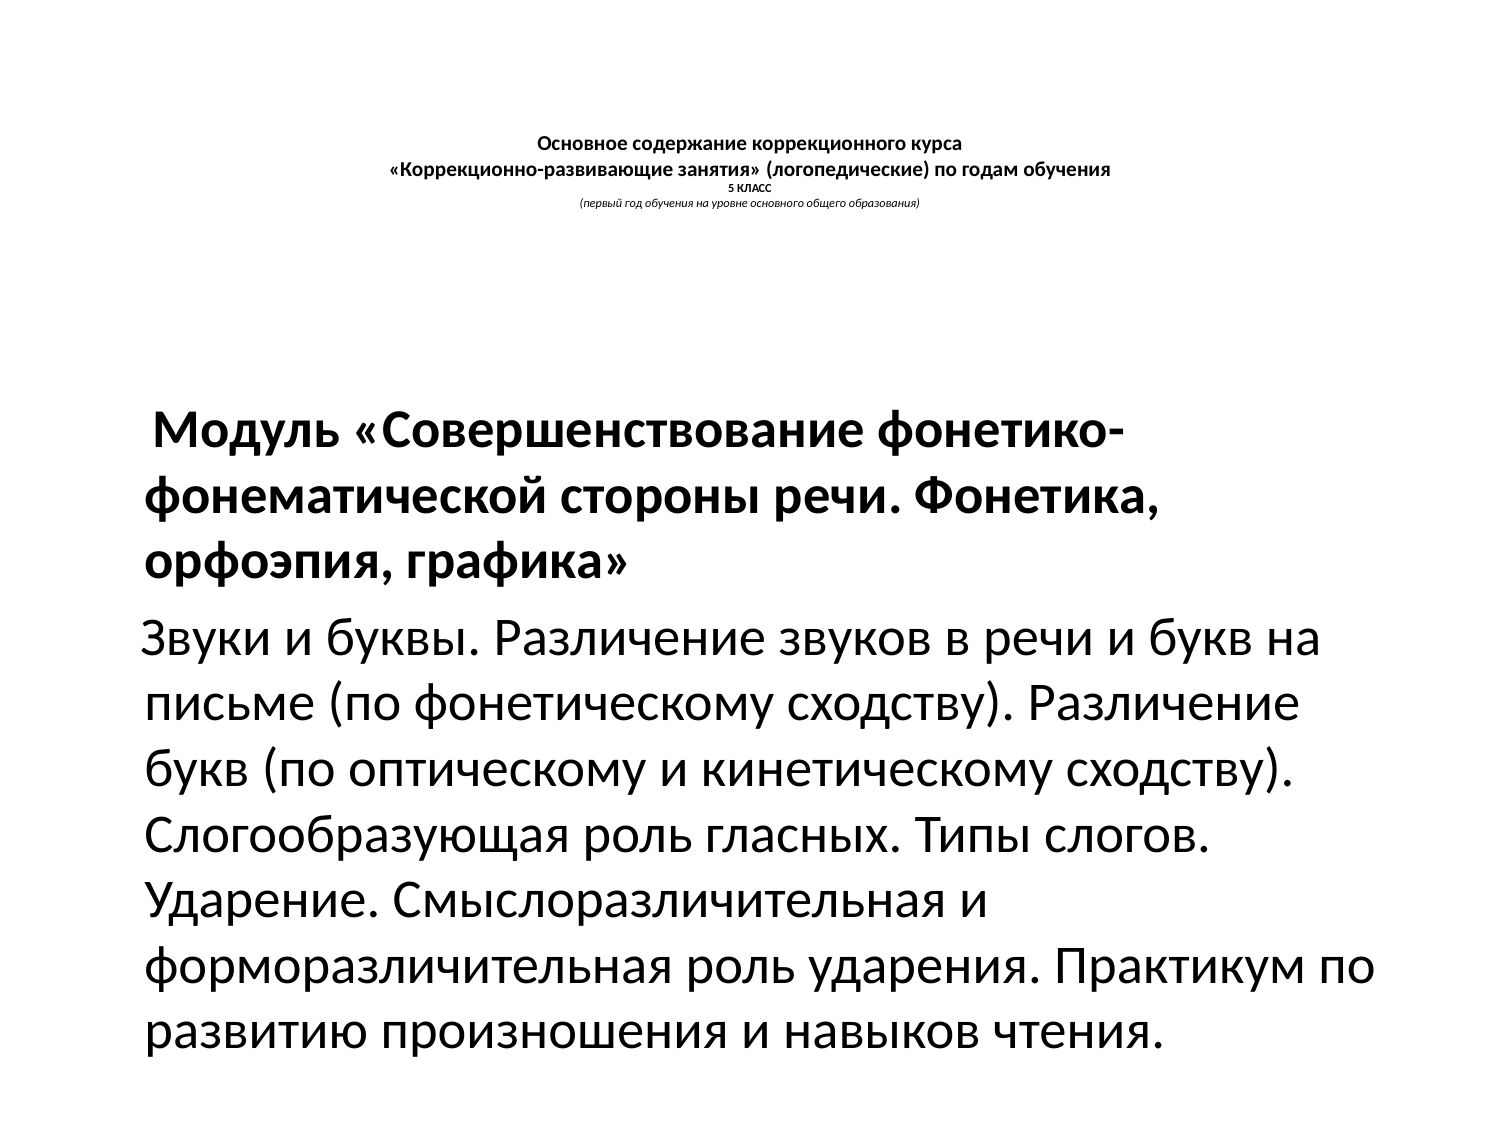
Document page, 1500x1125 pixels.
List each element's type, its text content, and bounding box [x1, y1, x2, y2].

title Основное содержание коррекционного курса «Коррекционно-развивающие занятия» (логопедические) по годам обучения 5 КЛАСС (первый год обучения на уровне основного общего образования) [75, 45, 1425, 233]
list Модуль «Совершенствование фонетико-фонематической стороны речи. Фонетика, орфоэпия, графика» Звуки и буквы. Различение звуков в речи и букв на письме (по фонетическому сходству). Различение букв (по оптическому и кинетическому сходству). Слогообразующая роль гласных. Типы слогов. Ударение. Смыслоразличительная и форморазличительная роль ударения. Практикум по развитию произношения и навыков чтения. [75, 385, 1425, 1071]
